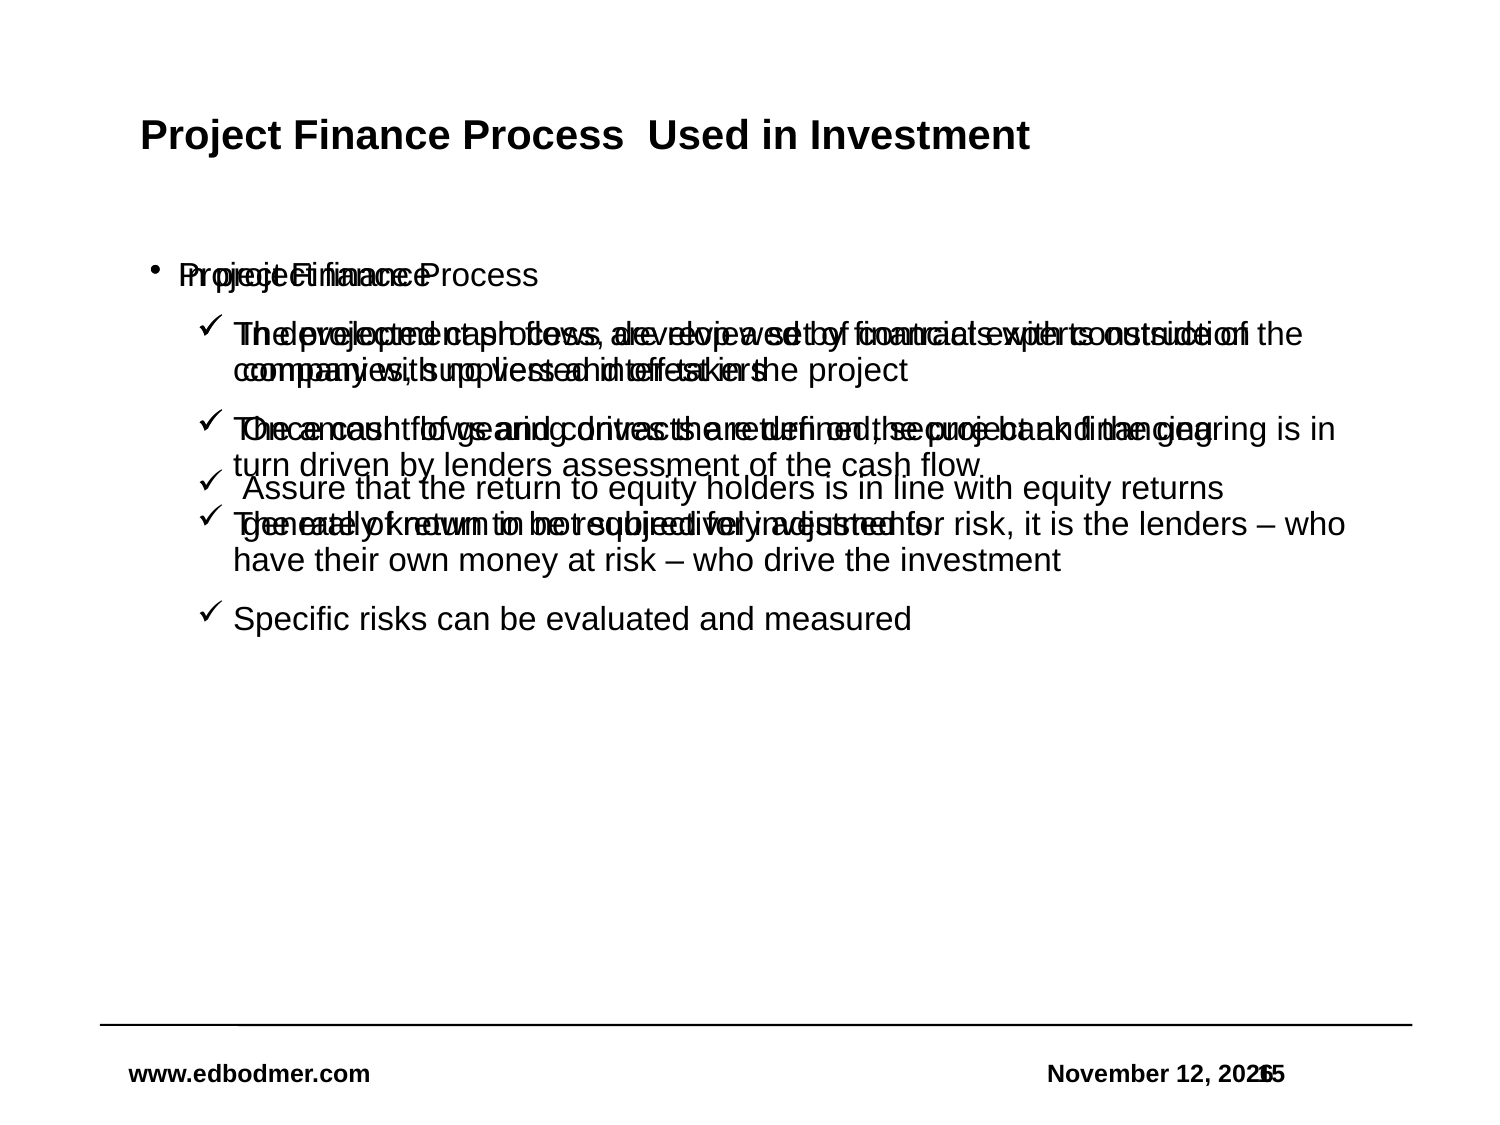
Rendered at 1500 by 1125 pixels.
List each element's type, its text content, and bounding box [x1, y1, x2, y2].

title Project Finance Process Used in Investment [124, 99, 1288, 226]
list Project Finance Process In development process, develop a set of contracts with construction companies, suppliers and off-takers Once cash flows and contracts are defined, secure bank financing Assure that the return to equity holders is in line with equity returns generally known to be required for investments. [124, 249, 1376, 1001]
